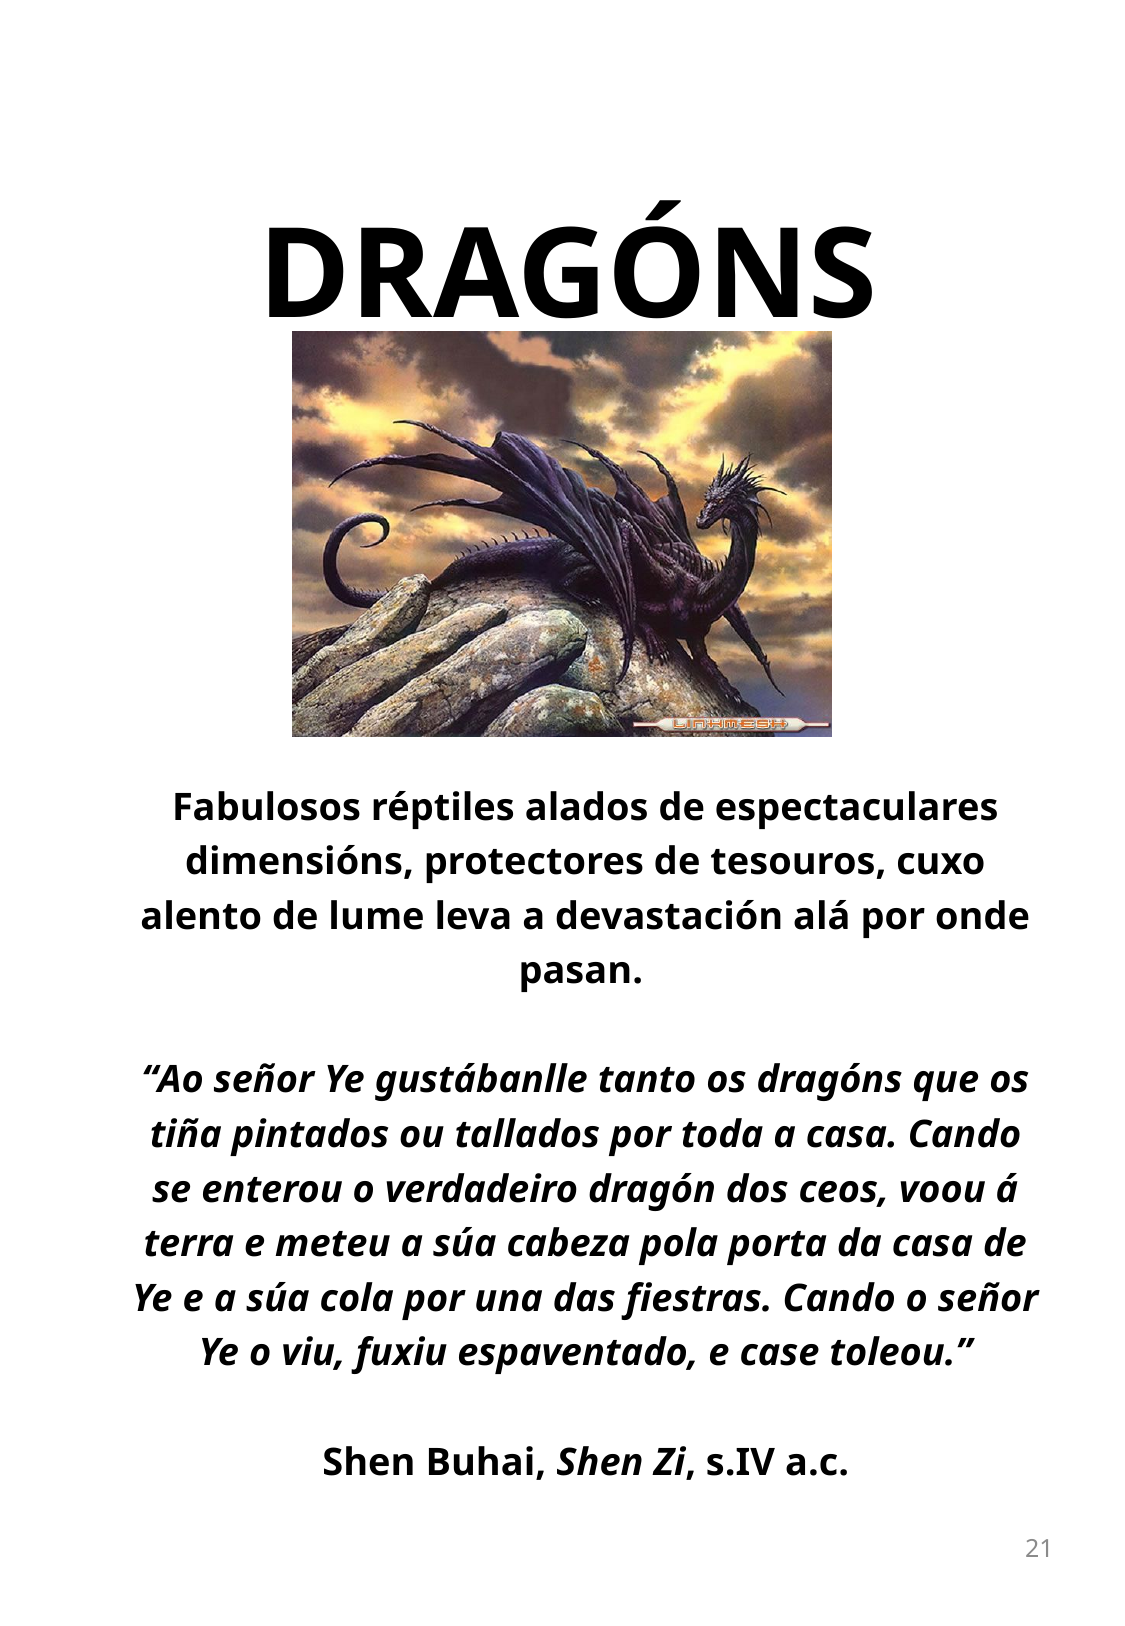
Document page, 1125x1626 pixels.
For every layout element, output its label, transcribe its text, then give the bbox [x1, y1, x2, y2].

picture [292, 331, 833, 737]
text_box Fabulosos réptiles alados de espectaculares dimensións, protectores de tesouros, cuxo alento de lume leva a devastación alá por onde pasan. “Ao señor Ye gustábanlle tanto os dragóns que os tiña pintados ou tallados por toda a casa. Cando se enterou o verdadeiro dragón dos ceos, voou á terra e meteu a súa cabeza pola porta da casa de Ye e a súa cola por una das fiestras. Cando o señor Ye o viu, fuxiu espaventado, e case toleou.” Shen Buhai, Shen Zi, s.IV a.c. [128, 765, 1043, 1493]
slide_number 21 [806, 1506, 1069, 1593]
title DRAGÓNS [46, 167, 1090, 368]
